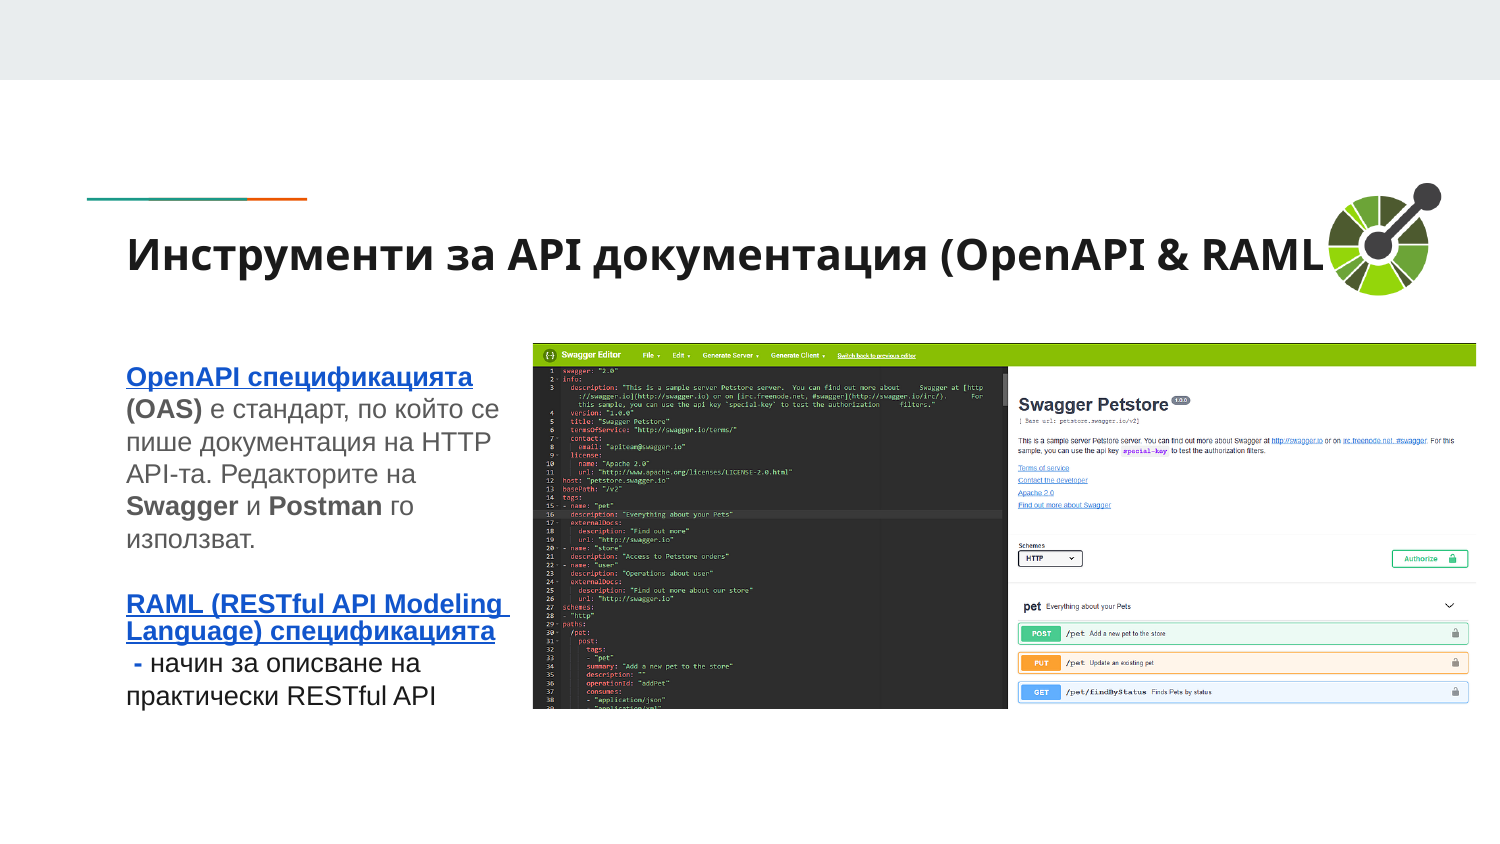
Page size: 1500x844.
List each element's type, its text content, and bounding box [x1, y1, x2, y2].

picture [1322, 176, 1446, 300]
text_box OpenAPI спецификацията (OAS) е стандарт, по който се пише документация на HTTP API-та. Редакторите на Swagger и Postman го използват. RAML (RESTful API Modeling Language) спецификацията - начин за описване на практически RESTful API [110, 343, 526, 844]
picture [532, 343, 1477, 709]
title Инструменти за API документация (OpenAPI & RAML) [111, 212, 1317, 300]
